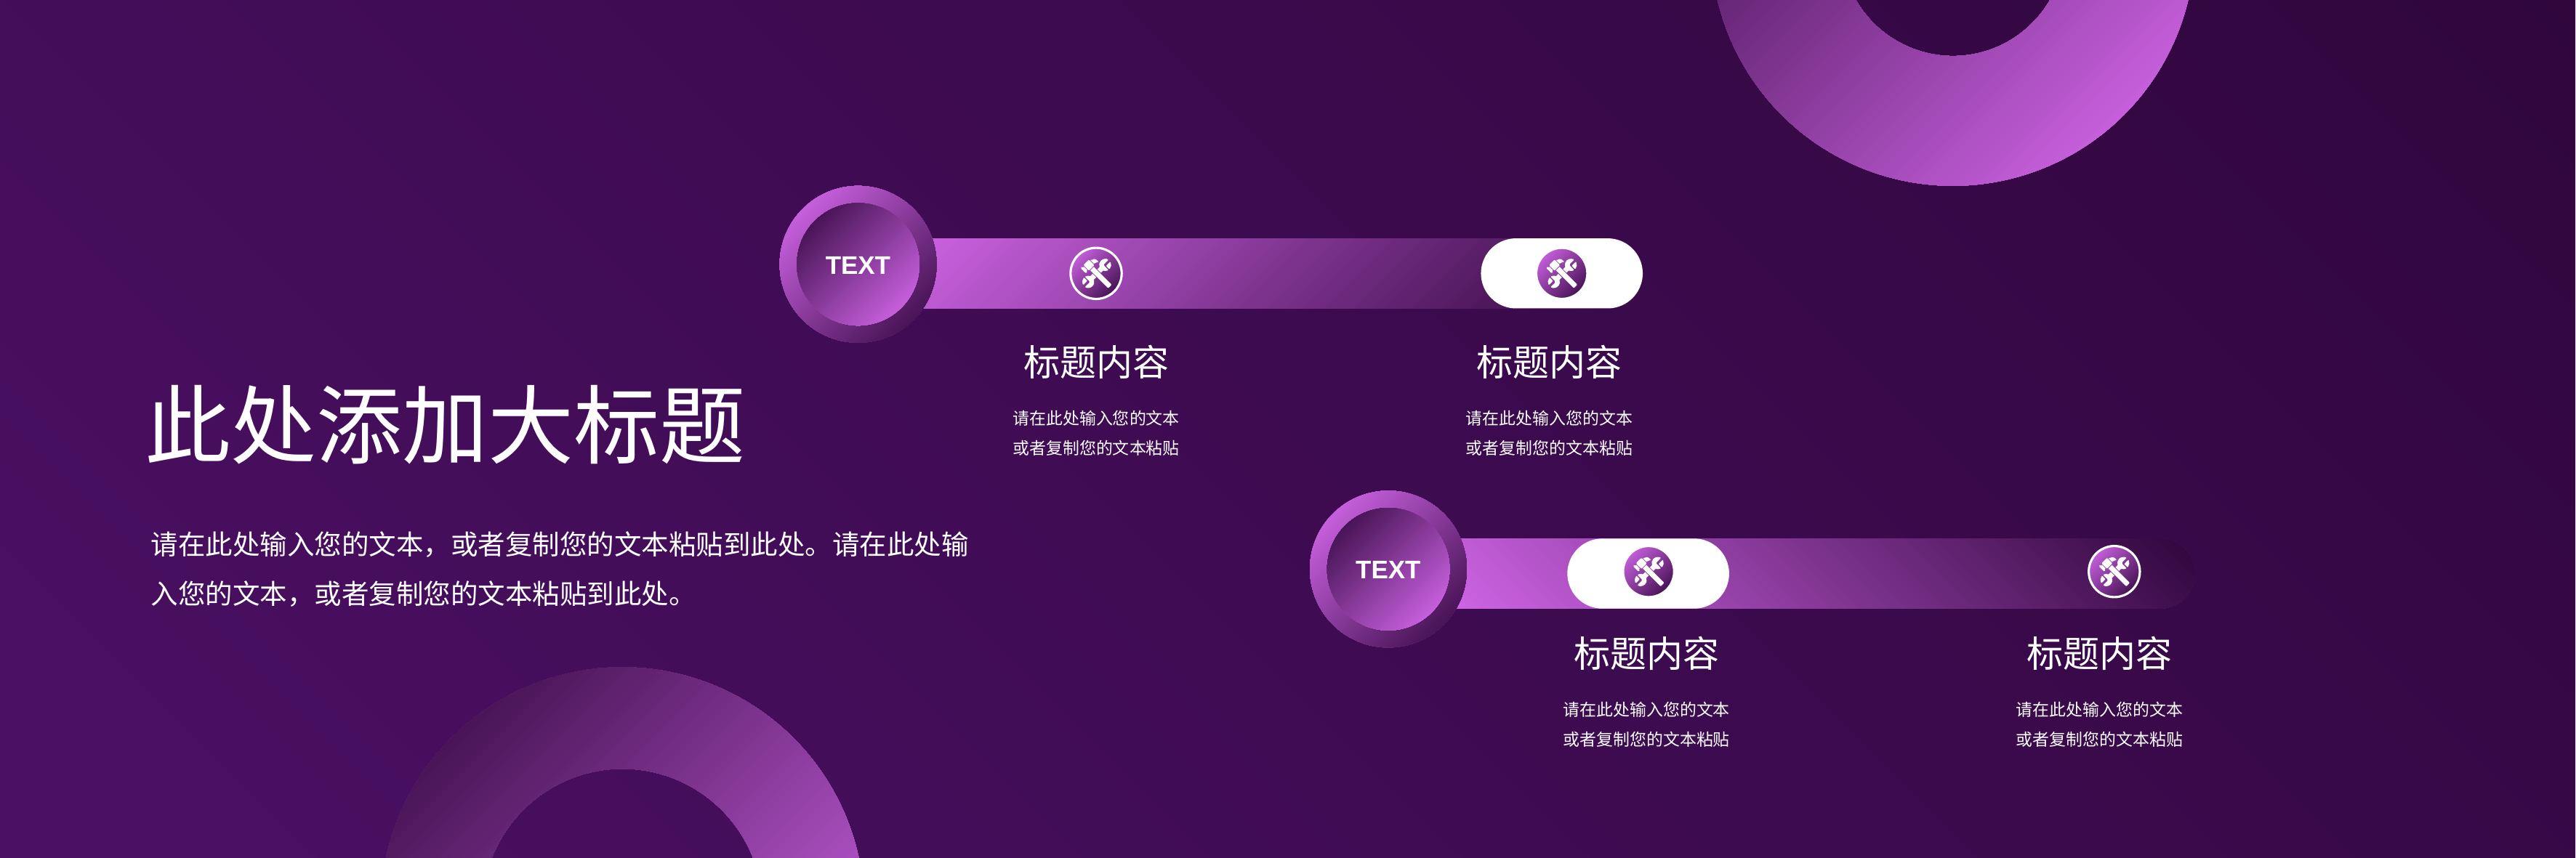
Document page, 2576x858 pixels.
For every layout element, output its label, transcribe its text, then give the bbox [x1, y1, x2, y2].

text_box 此处添加大标题 [134, 366, 816, 480]
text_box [1310, 490, 2200, 721]
text_box [385, 666, 860, 858]
text_box [1716, 0, 2189, 187]
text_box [779, 185, 1650, 429]
text_box 请在此处输入您的文本，或者复制您的文本粘贴到此处。请在此处输入您的文本，或者复制您的文本粘贴到此处。 [140, 506, 1005, 615]
